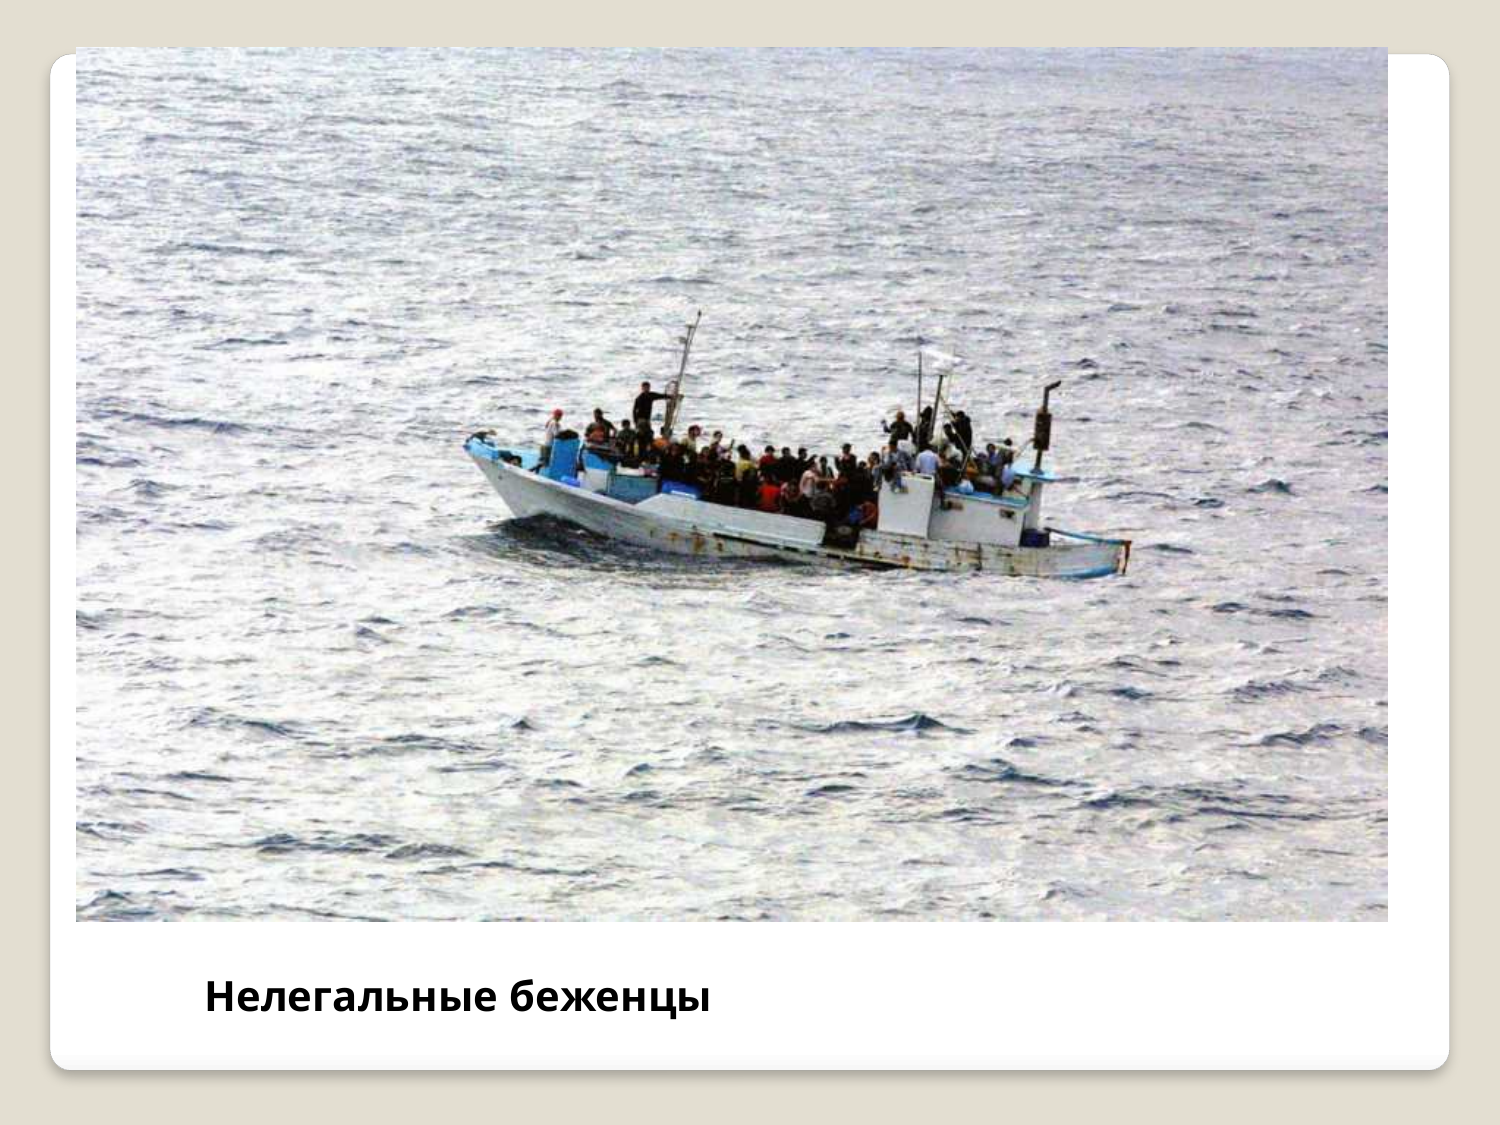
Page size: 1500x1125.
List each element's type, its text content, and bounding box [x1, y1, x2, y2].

text_box Нелегальные беженцы [189, 962, 728, 1028]
picture [76, 46, 1389, 922]
